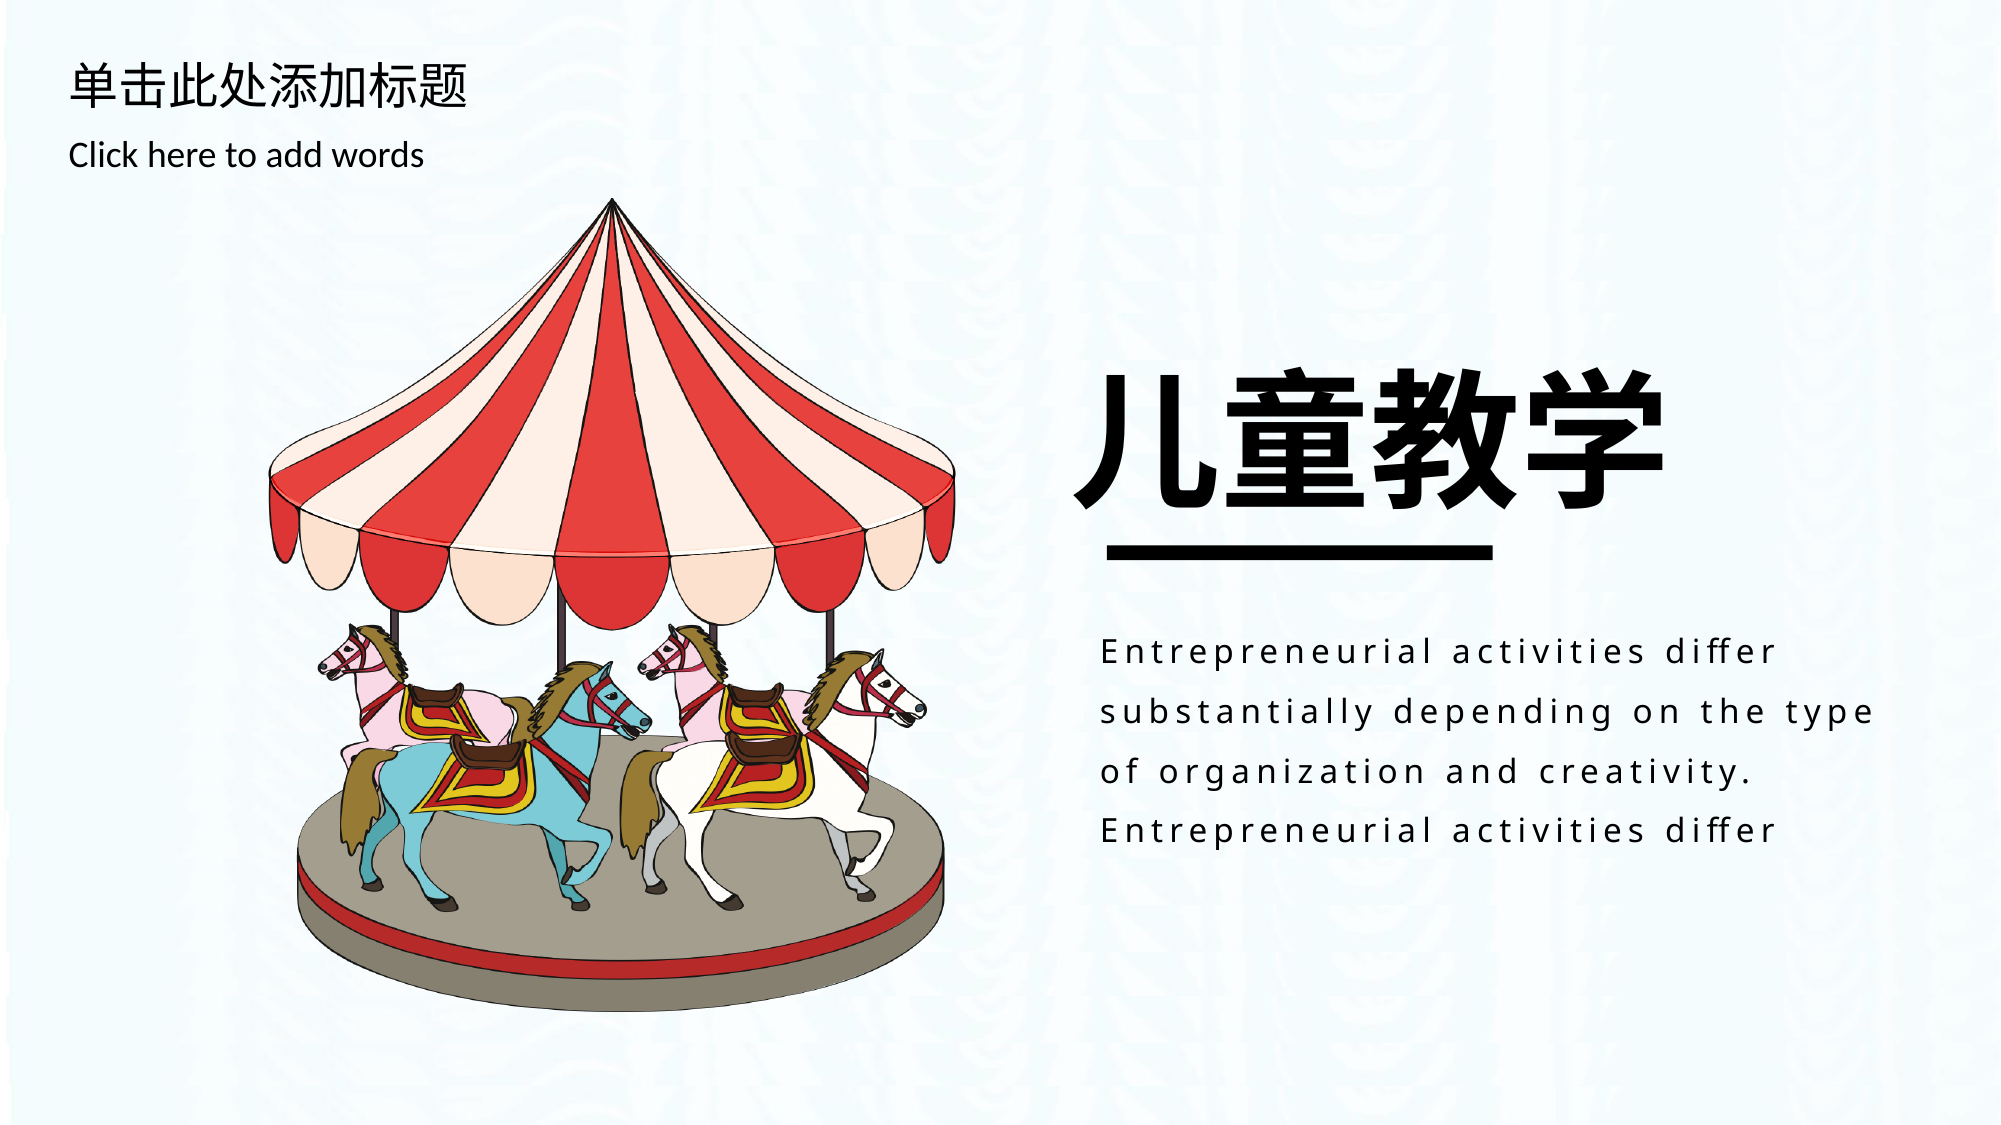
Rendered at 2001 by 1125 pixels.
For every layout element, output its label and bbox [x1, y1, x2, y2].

picture [168, 161, 1056, 1048]
text_box [0, 0, 2000, 1125]
